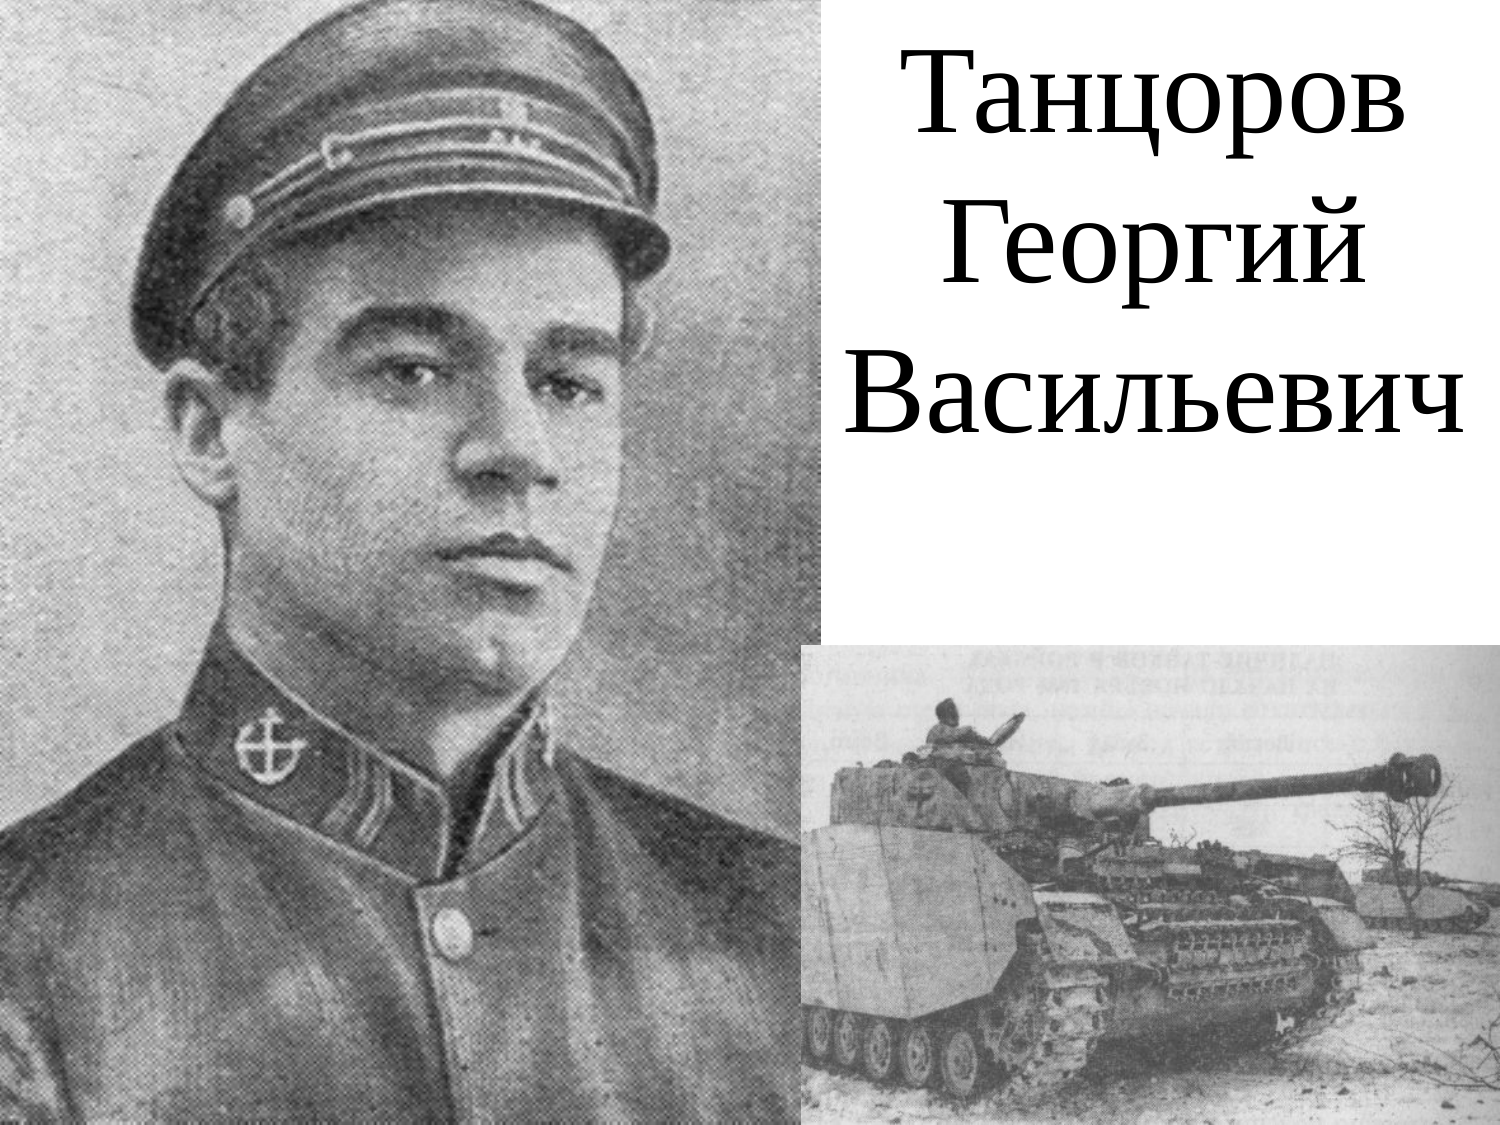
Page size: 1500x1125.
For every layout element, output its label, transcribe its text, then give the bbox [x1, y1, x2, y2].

text_box Танцоров Георгий Васильевич [823, 0, 1500, 465]
picture [0, 0, 1500, 1125]
